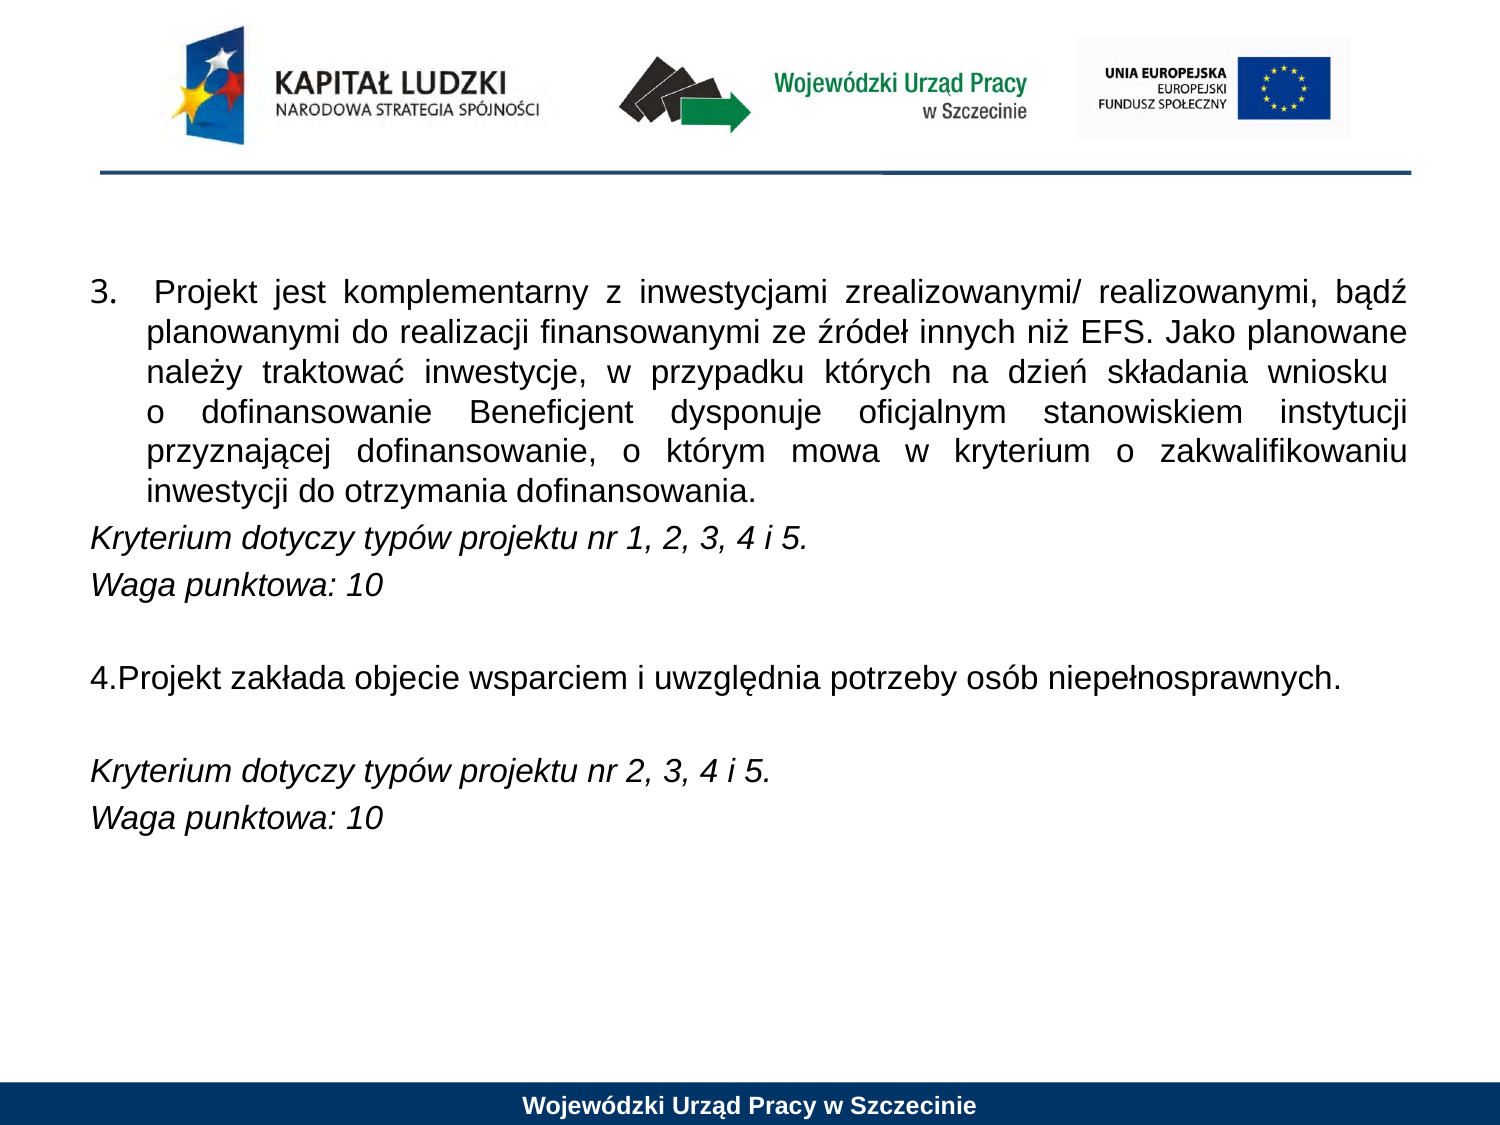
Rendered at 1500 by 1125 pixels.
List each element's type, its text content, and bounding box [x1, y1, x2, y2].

list 3. Projekt jest komplementarny z inwestycjami zrealizowanymi/ realizowanymi, bądź planowanymi do realizacji finansowanymi ze źródeł innych niż EFS. Jako planowane należy traktować inwestycje, w przypadku których na dzień składania wniosku o dofinansowanie Beneficjent dysponuje oficjalnym stanowiskiem instytucji przyznającej dofinansowanie, o którym mowa w kryterium o zakwalifikowaniu inwestycji do otrzymania dofinansowania. Kryterium dotyczy typów projektu nr 1, 2, 3, 4 i 5. Waga punktowa: 10 4.Projekt zakłada objecie wsparciem i uwzględnia potrzeby osób niepełnosprawnych. Kryterium dotyczy typów projektu nr 2, 3, 4 i 5. Waga punktowa: 10 [74, 262, 1426, 1006]
picture [159, 24, 1353, 149]
